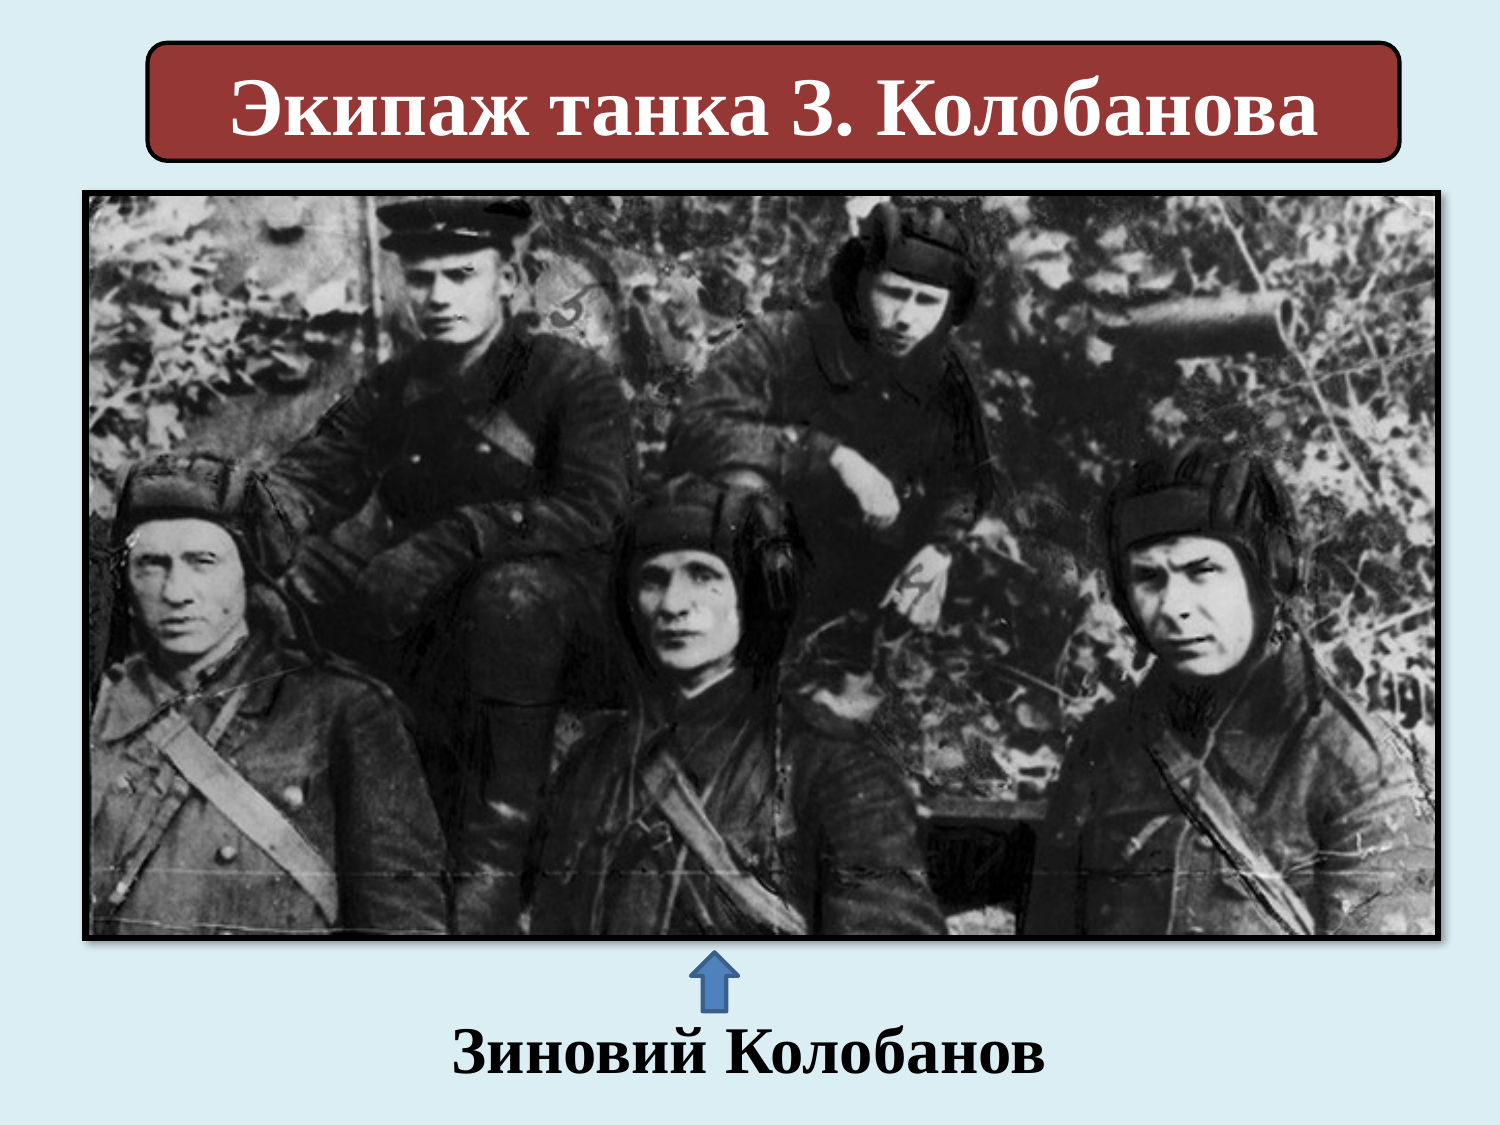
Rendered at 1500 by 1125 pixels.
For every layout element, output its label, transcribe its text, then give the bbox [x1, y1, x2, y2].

picture [88, 195, 1436, 936]
text_box [689, 950, 741, 1014]
text_box Зиновий Колобанов [436, 999, 1500, 1095]
text_box Экипаж танка З. Колобанова [145, 40, 1402, 163]
